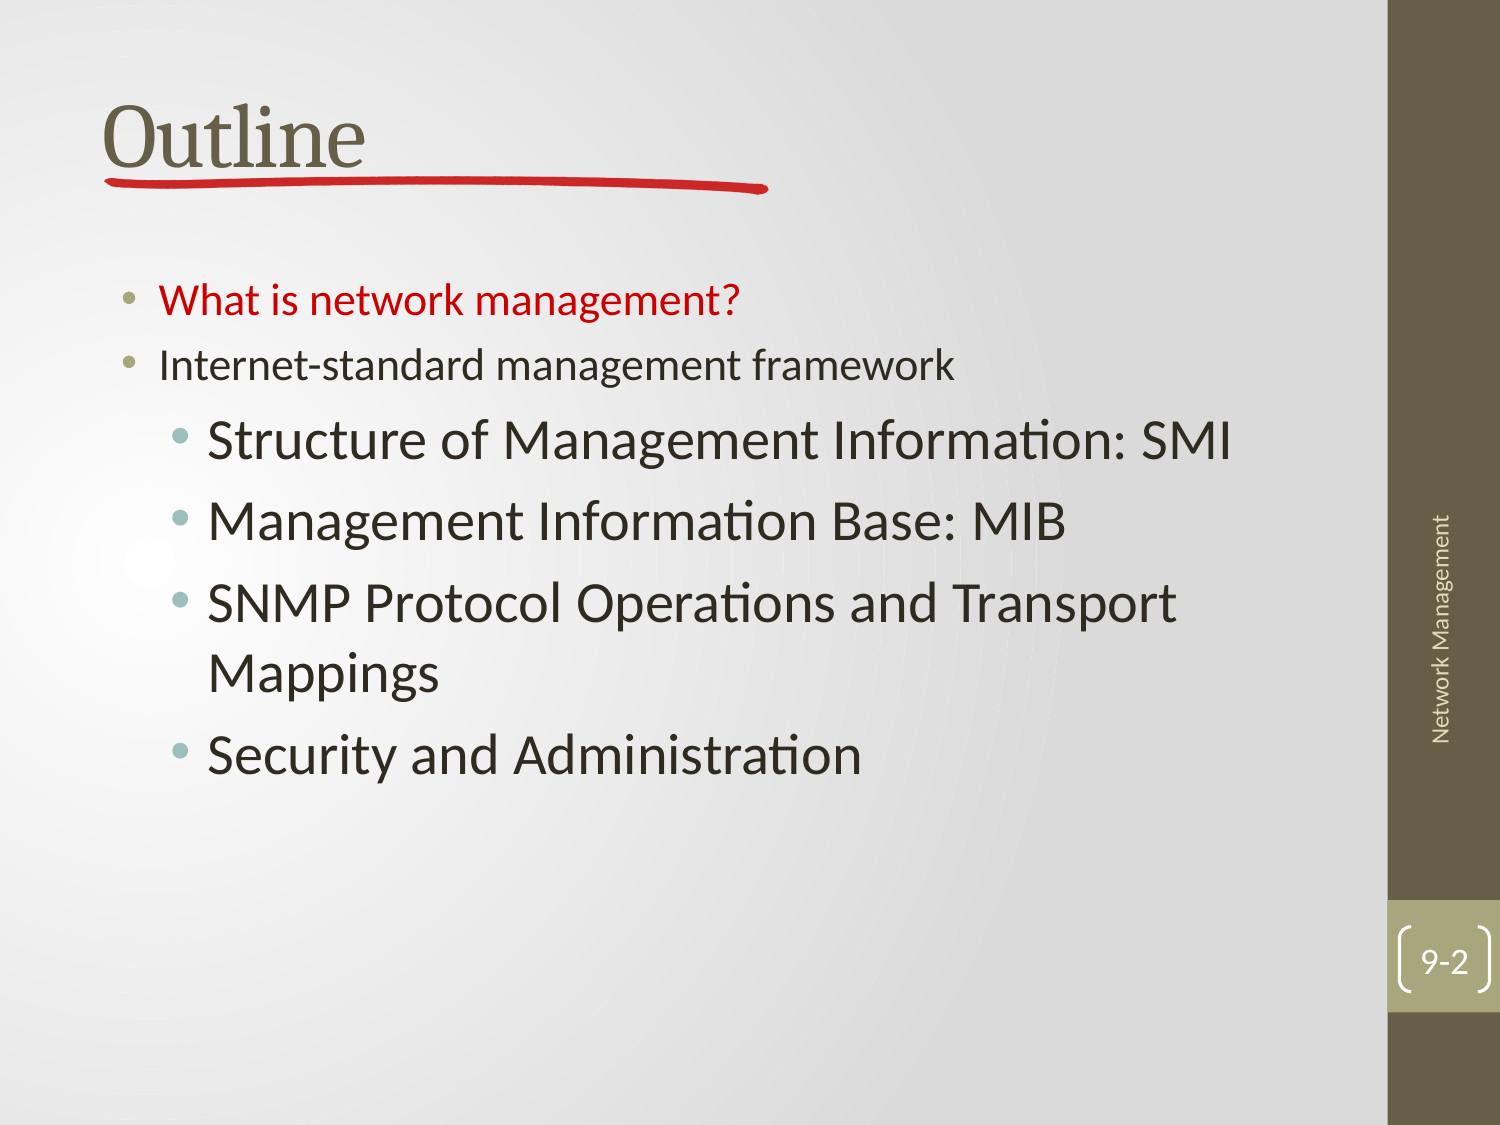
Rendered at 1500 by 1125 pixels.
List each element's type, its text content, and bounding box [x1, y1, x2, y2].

list What is network management? Internet-standard management framework Structure of Management Information: SMI Management Information Base: MIB SNMP Protocol Operations and Transport Mappings Security and Administration [87, 262, 1390, 1025]
title Outline [87, 37, 829, 225]
footer Network Management [1408, 500, 1469, 889]
slide_number 9-2 [1397, 925, 1492, 994]
picture [101, 170, 777, 200]
